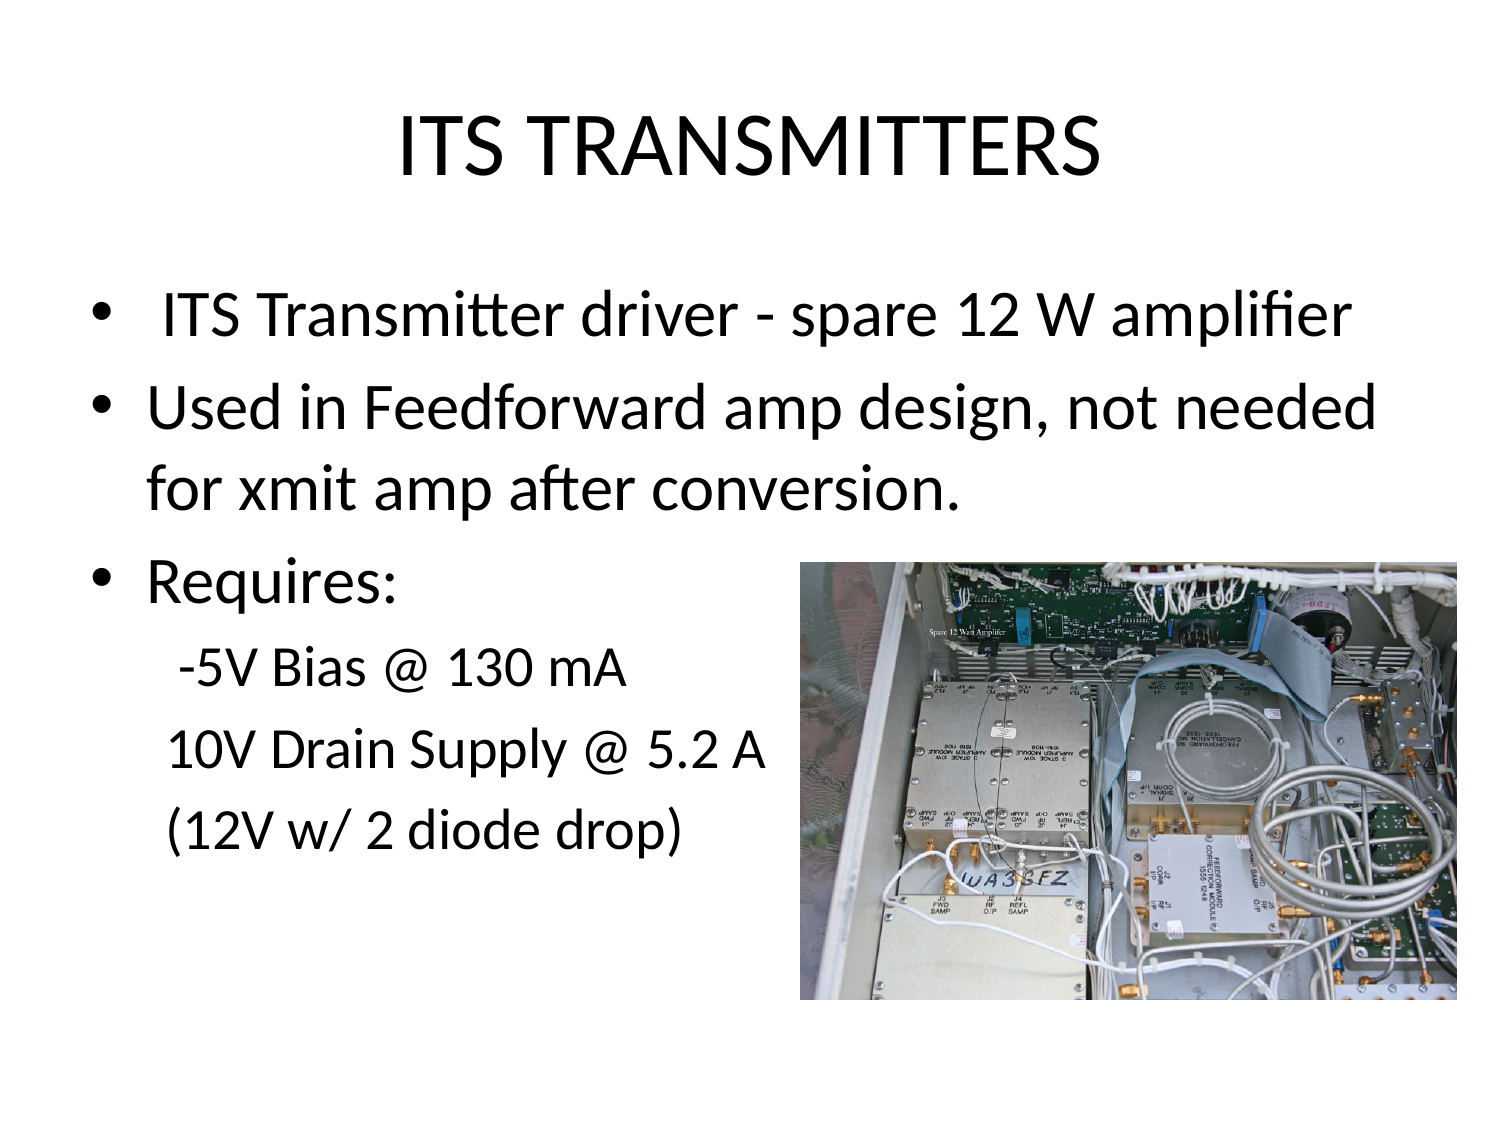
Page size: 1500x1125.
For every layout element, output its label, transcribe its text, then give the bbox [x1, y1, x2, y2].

list ITS Transmitter driver - spare 12 W amplifier Used in Feedforward amp design, not needed for xmit amp after conversion. Requires: -5V Bias @ 130 mA 10V Drain Supply @ 5.2 A (12V w/ 2 diode drop) [74, 262, 1463, 1063]
title ITS TRANSMITTERS [74, 44, 1426, 233]
picture [799, 562, 1457, 1001]
